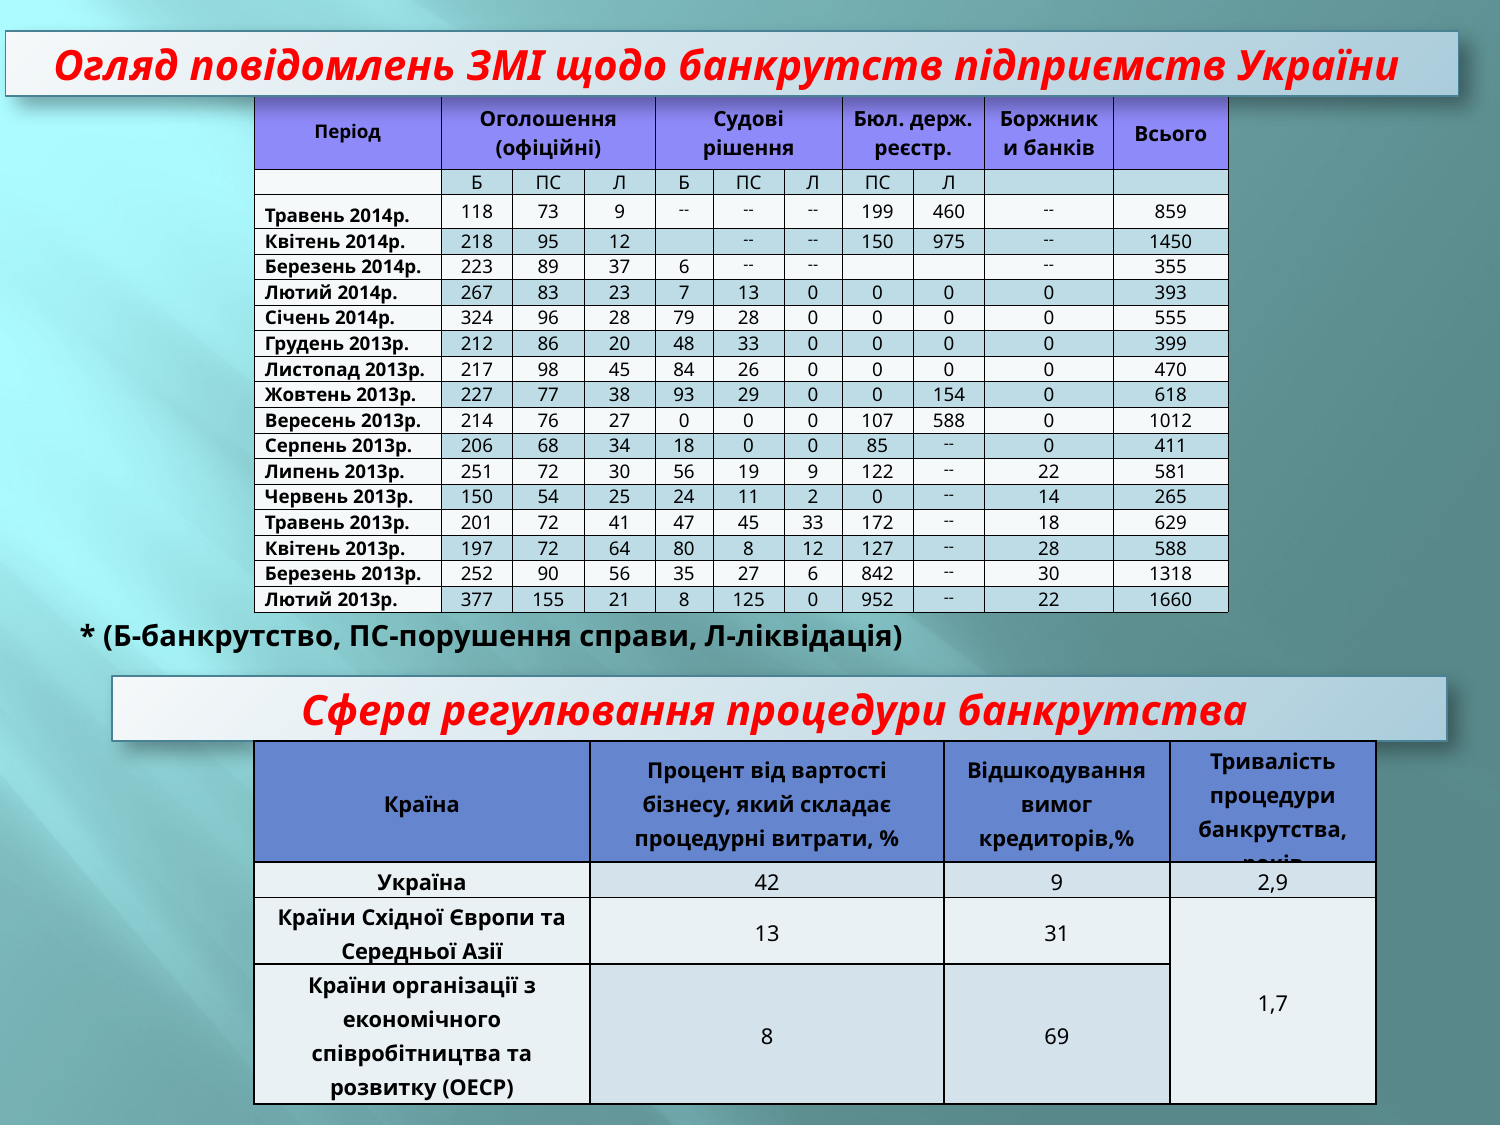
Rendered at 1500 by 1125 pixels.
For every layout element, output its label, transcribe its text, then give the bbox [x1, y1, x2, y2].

table_cell 0 [785, 408, 842, 433]
table_cell 9 [945, 863, 1169, 897]
table_cell ПС [843, 170, 913, 194]
table_cell [656, 229, 713, 254]
table_cell -- [914, 459, 984, 484]
table_cell 28 [714, 306, 784, 330]
table_cell 27 [585, 408, 655, 433]
table_cell 7 [656, 280, 713, 305]
table_cell 18 [656, 434, 713, 458]
table_cell -- [914, 510, 984, 535]
table_cell 399 [1114, 331, 1228, 356]
table_cell 38 [585, 382, 655, 407]
table_cell Червень 2013р. [255, 485, 441, 509]
table_cell 30 [585, 459, 655, 484]
table_cell 0 [914, 357, 984, 381]
table_cell Л [785, 170, 842, 194]
table_cell 45 [714, 510, 784, 535]
table_cell 218 [442, 229, 512, 254]
table_cell 0 [843, 331, 913, 356]
table_cell Б [442, 170, 512, 194]
table_cell 6,265 [656, 111, 842, 116]
table_cell 85 [843, 434, 913, 458]
table_cell 33 [785, 510, 842, 535]
table_cell 0 [656, 408, 713, 433]
table_cell 28 [585, 306, 655, 330]
text_box Сфера регулювання процедури банкрутства [111, 675, 1448, 742]
table_cell 199 [843, 195, 913, 228]
table_cell 22 [985, 459, 1113, 484]
table_cell 201 [442, 510, 512, 535]
table_cell 172 [843, 510, 913, 535]
table_cell Серпень 2013р. [255, 434, 441, 458]
table_cell 41 [585, 510, 655, 535]
table_cell 324 [442, 306, 512, 330]
table_cell 93 [656, 382, 713, 407]
table_cell ПС [714, 170, 784, 194]
table_cell 618 [1114, 382, 1228, 407]
table_cell -- [714, 195, 784, 228]
table_cell Лютий 2013р. [255, 587, 441, 609]
table_cell 859 [1114, 195, 1228, 228]
table_cell 6 [785, 561, 842, 586]
table_cell 9 [585, 195, 655, 228]
table_cell 1660 [1114, 587, 1228, 609]
table_cell -- [914, 434, 984, 458]
table_header Період [255, 121, 441, 169]
table_cell -- [914, 561, 984, 586]
table_cell 30 [985, 561, 1113, 586]
table_cell 0 [985, 306, 1113, 330]
table_cell 72 [513, 536, 584, 560]
table_cell Квітень 2013р. [255, 536, 441, 560]
table_cell 95 [513, 229, 584, 254]
table_cell 76 [513, 408, 584, 433]
table_cell 56 [585, 561, 655, 586]
table_cell 2 [785, 485, 842, 509]
table_header Тривалість процедури банкрутства, років [1171, 742, 1375, 861]
table_cell 20 [585, 331, 655, 356]
table_cell 34 [585, 434, 655, 458]
table_cell 31 [945, 898, 1169, 963]
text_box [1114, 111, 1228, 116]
table_cell [255, 170, 441, 194]
table_cell -- [985, 229, 1113, 254]
table_cell 25 [585, 485, 655, 509]
table_cell 42 [591, 863, 943, 897]
table_header Процент від вартості бізнесу, який складає процедурні витрати, % [591, 742, 943, 861]
table_cell Січень 2014р. [255, 306, 441, 330]
table_cell -- [785, 255, 842, 279]
table_cell 6 [656, 255, 713, 279]
table_cell 68 [513, 434, 584, 458]
table_cell 355 [1114, 255, 1228, 279]
table_cell Травень 2014р. [255, 195, 441, 228]
table_cell 197 [442, 536, 512, 560]
table_cell 54 [513, 485, 584, 509]
table_cell 0 [785, 382, 842, 407]
table_cell 13 [591, 898, 943, 963]
table_cell 0 [785, 357, 842, 381]
table_cell 267 [442, 280, 512, 305]
table_cell 1012 [1114, 408, 1228, 433]
table_cell 12 [585, 229, 655, 254]
table_cell задовільна структура балансу [255, 111, 441, 116]
table_cell 217 [442, 357, 512, 381]
table_cell 0 [843, 306, 913, 330]
table_cell 0 [914, 331, 984, 356]
table_cell 125 [714, 587, 784, 609]
table_cell 588 [1114, 536, 1228, 560]
table_cell 0 [914, 280, 984, 305]
table_cell 470 [1114, 357, 1228, 381]
table_cell 12 [785, 536, 842, 560]
table_header Всього [1114, 121, 1228, 169]
table_cell 1450 [1114, 229, 1228, 254]
table_cell 214 [442, 408, 512, 433]
table_cell -- [914, 587, 984, 609]
table_cell 83 [513, 280, 584, 305]
table_cell 24 [656, 485, 713, 509]
table_cell Модель Зайцевої [442, 111, 655, 116]
table_cell 393 [1114, 280, 1228, 305]
table_cell Жовтень 2013р. [255, 382, 441, 407]
table_cell 154 [914, 382, 984, 407]
table_cell 0 [785, 331, 842, 356]
table_cell 84 [656, 357, 713, 381]
table_cell 0 [843, 280, 913, 305]
table_cell 0 [785, 306, 842, 330]
table_cell 72 [513, 459, 584, 484]
table_cell Лютий 2014р. [255, 280, 441, 305]
table_cell [1114, 170, 1228, 194]
table_cell 73 [513, 195, 584, 228]
table_cell 1318 [1114, 561, 1228, 586]
table_cell Б [656, 170, 713, 194]
table_cell 555 [1114, 306, 1228, 330]
table_cell 150 [843, 229, 913, 254]
table_cell 14 [985, 485, 1113, 509]
table_cell низька [843, 111, 984, 116]
table_cell 11 [714, 485, 784, 509]
table_cell 155 [513, 587, 584, 609]
table_cell Липень 2013р. [255, 459, 441, 484]
table_cell 0 [785, 434, 842, 458]
table_cell Вересень 2013р. [255, 408, 441, 433]
table_cell 0 [914, 306, 984, 330]
table_cell Березень 2014р. [255, 255, 441, 279]
table_cell 588 [914, 408, 984, 433]
table_cell 842 [843, 561, 913, 586]
text_box Огляд повідомлень ЗМІ щодо банкрутств підприємств України [5, 30, 1459, 97]
table_cell 56 [656, 459, 713, 484]
table_cell 252 [442, 561, 512, 586]
table_cell 629 [1114, 510, 1228, 535]
table_cell -- [785, 195, 842, 228]
table_cell Квітень 2014р. [255, 229, 441, 254]
table_cell 2,9 [1171, 863, 1375, 897]
table_cell 13 [714, 280, 784, 305]
table_cell 23 [585, 280, 655, 305]
table_cell 952 [843, 587, 913, 609]
table_cell 37 [585, 255, 655, 279]
table_cell 0 [843, 357, 913, 381]
table_cell 90 [513, 561, 584, 586]
table_cell 86 [513, 331, 584, 356]
table_cell 69 [945, 965, 1169, 1103]
table_header Судові рішення [656, 121, 842, 169]
table_header Бюл. держ. реєстр. [843, 121, 984, 169]
table_cell 265 [1114, 485, 1228, 509]
table_cell 0 [785, 280, 842, 305]
table_cell Країни організації з економічного співробітництва та розвитку (ОЕСР) [255, 965, 589, 1103]
table_cell 0 [785, 587, 842, 609]
table_cell Л [914, 170, 984, 194]
table_cell 0 [985, 408, 1113, 433]
table_cell 150 [442, 485, 512, 509]
table_cell 1,7 [1171, 898, 1375, 1103]
table_cell 223 [442, 255, 512, 279]
table_cell 27 [714, 561, 784, 586]
table_cell 8 [714, 536, 784, 560]
table_cell -- [985, 195, 1113, 228]
table_header Боржники банків [985, 121, 1113, 169]
table_cell ПС [513, 170, 584, 194]
table_cell 98 [513, 357, 584, 381]
table_header Оголошення (офіційні) [442, 121, 655, 169]
table_cell Л [585, 170, 655, 194]
table_cell 107 [843, 408, 913, 433]
table_cell 18 [985, 510, 1113, 535]
table_cell 206 [442, 434, 512, 458]
table_cell 581 [1114, 459, 1228, 484]
table_cell 80 [656, 536, 713, 560]
table_cell 19 [714, 459, 784, 484]
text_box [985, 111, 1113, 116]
table_cell 29 [714, 382, 784, 407]
table_cell Травень 2013р. [255, 510, 441, 535]
table_cell 127 [843, 536, 913, 560]
table_cell 0 [843, 485, 913, 509]
table_cell Україна [255, 863, 589, 897]
table_cell 8 [656, 587, 713, 609]
table_cell 0 [985, 357, 1113, 381]
table_cell 96 [513, 306, 584, 330]
table_cell 35 [656, 561, 713, 586]
table_cell 251 [442, 459, 512, 484]
table_cell Листопад 2013р. [255, 357, 441, 381]
table_cell -- [714, 229, 784, 254]
table_cell 28 [985, 536, 1113, 560]
table_cell 0 [714, 408, 784, 433]
table_cell Країни Східної Європи та Середньої Азії [255, 898, 589, 963]
table_cell -- [985, 255, 1113, 279]
table_cell 975 [914, 229, 984, 254]
table_cell 22 [985, 587, 1113, 609]
table_cell 9 [785, 459, 842, 484]
table_cell -- [785, 229, 842, 254]
table_cell 33 [714, 331, 784, 356]
table_cell Березень 2013р. [255, 561, 441, 586]
table_cell 377 [442, 587, 512, 609]
table_cell 77 [513, 382, 584, 407]
table_cell 460 [914, 195, 984, 228]
table_cell -- [914, 485, 984, 509]
table_cell 45 [585, 357, 655, 381]
table_cell 118 [442, 195, 512, 228]
table_cell 0 [985, 331, 1113, 356]
table_cell 411 [1114, 434, 1228, 458]
table_cell [843, 255, 913, 279]
table_header Країна [255, 742, 589, 861]
table_cell 79 [656, 306, 713, 330]
table_cell -- [914, 536, 984, 560]
table_cell 227 [442, 382, 512, 407]
table_cell [985, 170, 1113, 194]
table_cell 72 [513, 510, 584, 535]
table_header Відшкодування вимог кредиторів,% [945, 742, 1169, 861]
table_cell 0 [843, 382, 913, 407]
table_cell 122 [843, 459, 913, 484]
table_cell 48 [656, 331, 713, 356]
table_cell 47 [656, 510, 713, 535]
table_cell 21 [585, 587, 655, 609]
table_cell 0 [714, 434, 784, 458]
table_cell 26 [714, 357, 784, 381]
table_cell -- [656, 195, 713, 228]
table_cell Грудень 2013р. [255, 331, 441, 356]
table_cell 89 [513, 255, 584, 279]
table_cell 64 [585, 536, 655, 560]
table_cell 0 [985, 280, 1113, 305]
table_cell 8 [591, 965, 943, 1103]
table_cell 212 [442, 331, 512, 356]
table_cell [914, 255, 984, 279]
table_cell 0 [985, 382, 1113, 407]
text_box * (Б-банкрутство, ПС-порушення справи, Л-ліквідація) [64, 609, 1329, 660]
table_cell -- [714, 255, 784, 279]
table_cell 0 [985, 434, 1113, 458]
